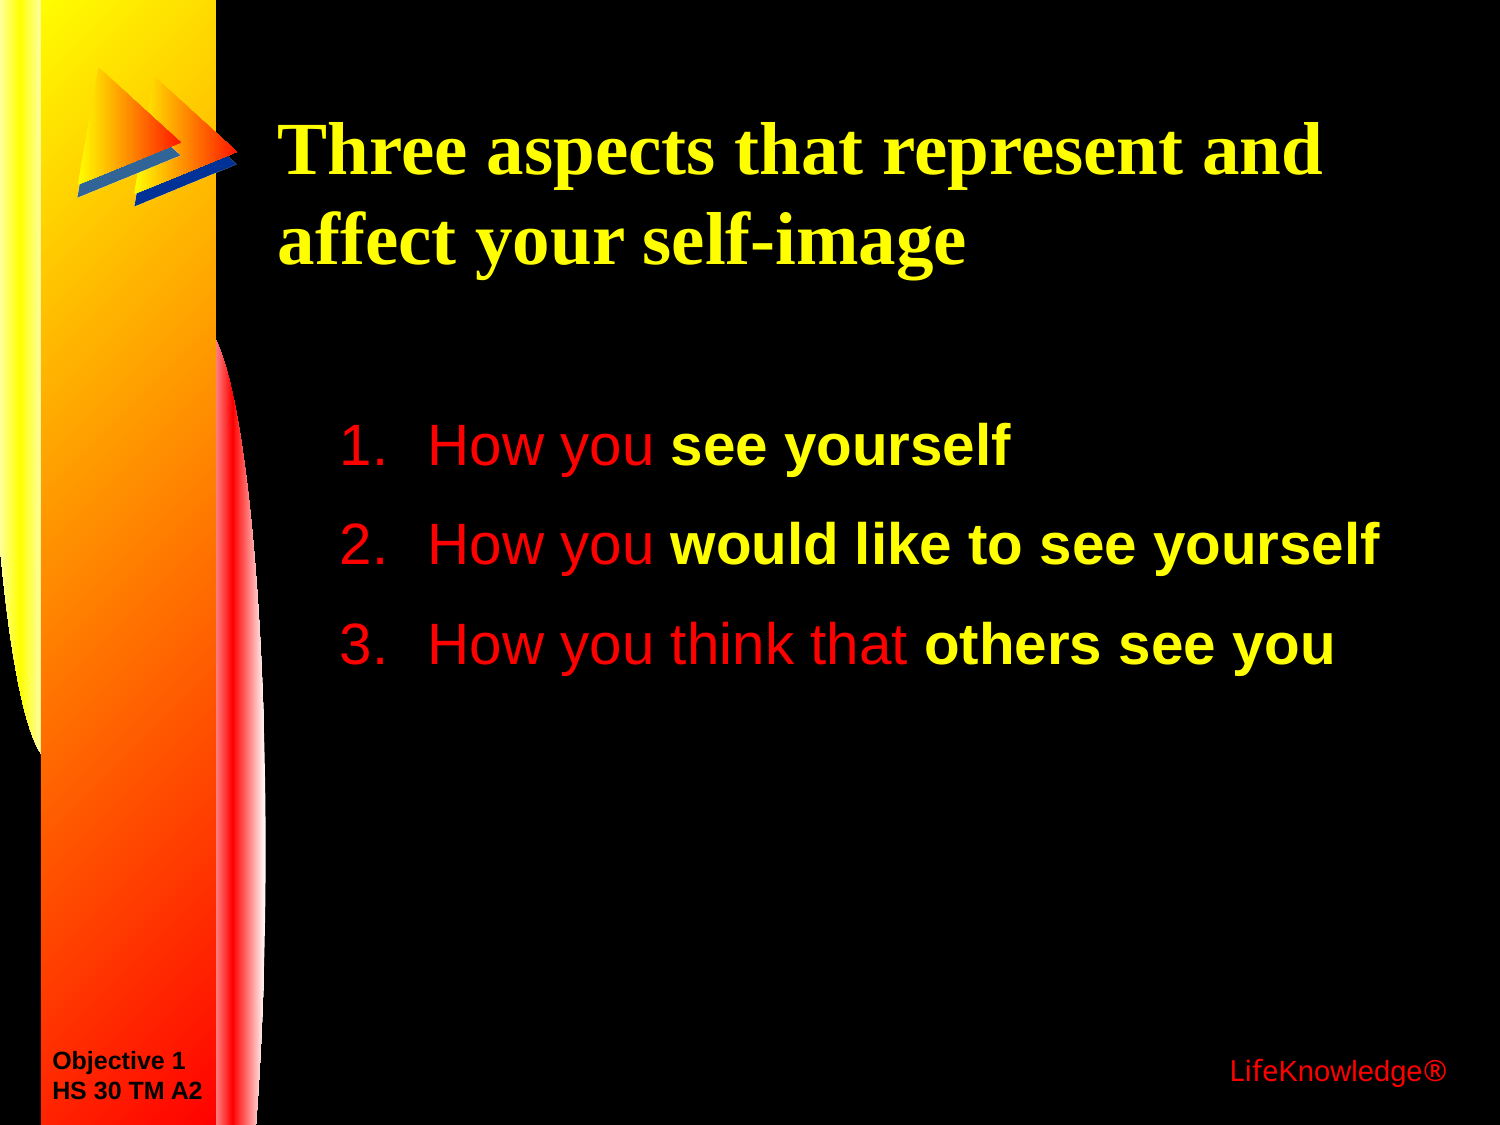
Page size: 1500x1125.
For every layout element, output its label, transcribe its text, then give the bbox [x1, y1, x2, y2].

text_box Objective 1 HS 30 TM A2 [37, 1037, 227, 1113]
title Three aspects that represent and affect your self-image [262, 115, 1401, 288]
list How you see yourself How you would like to see yourself How you think that others see you [324, 399, 1426, 913]
footer LifeKnowledge® [0, 1049, 1463, 1125]
